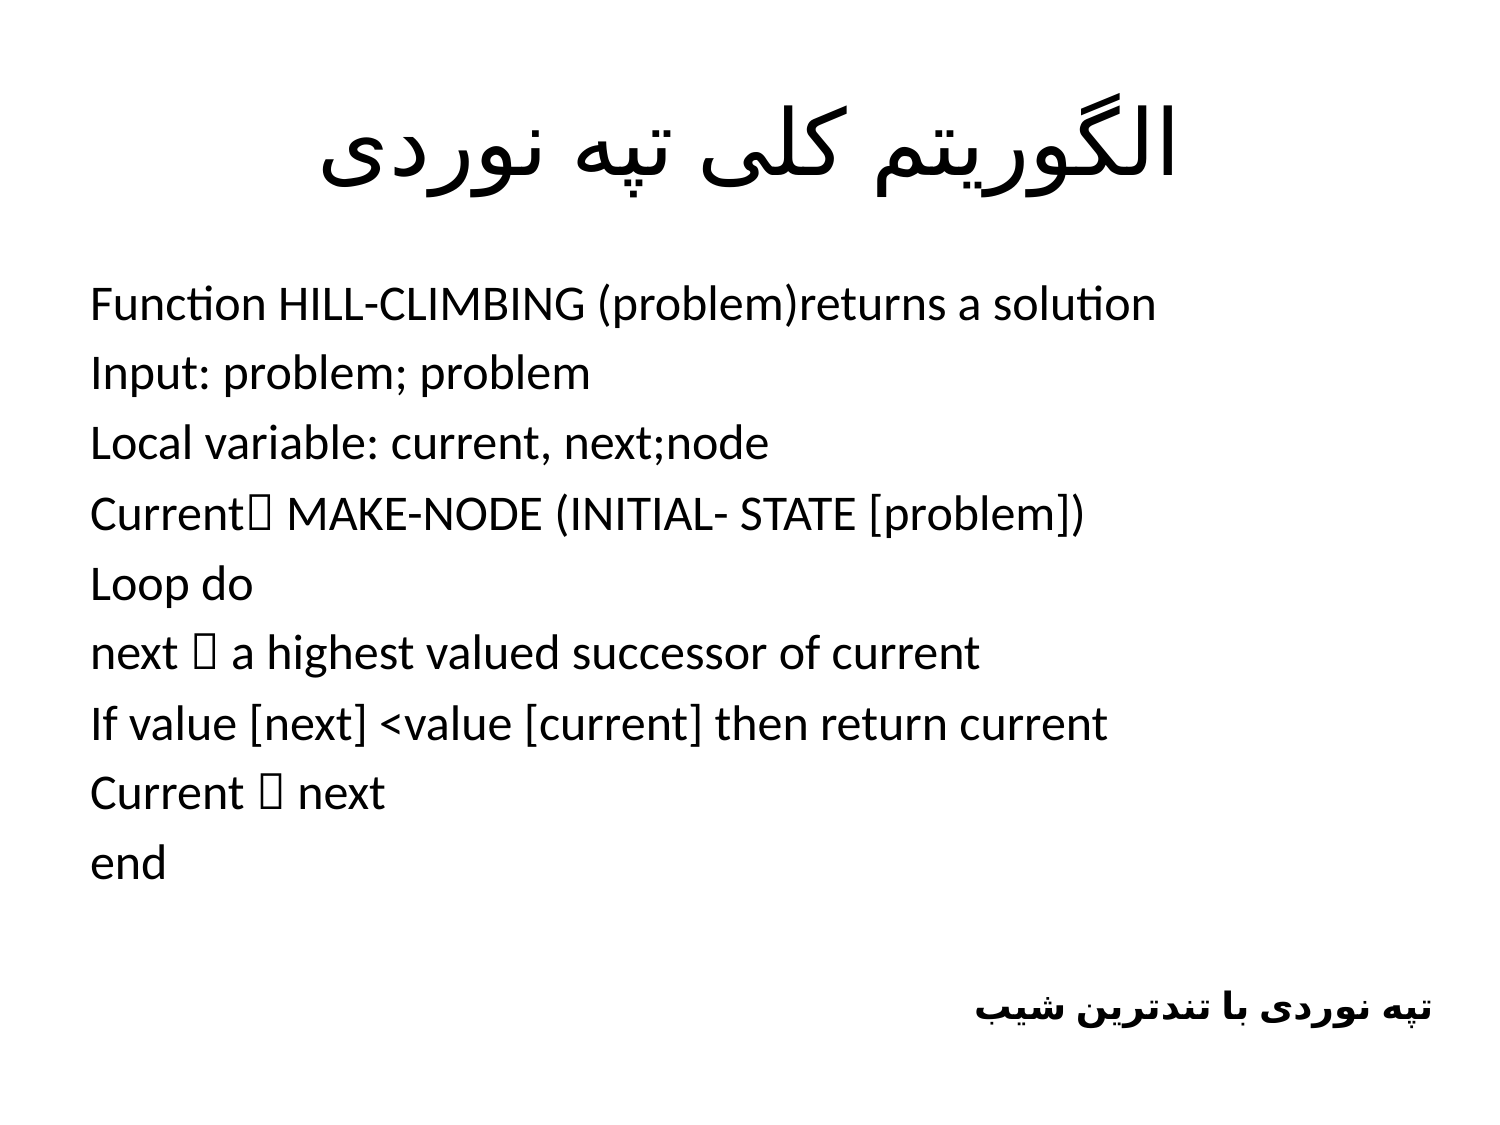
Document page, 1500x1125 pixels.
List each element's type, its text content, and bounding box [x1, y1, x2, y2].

list Function HILL-CLIMBING (problem)returns a solution Input: problem; problem Local variable: current, next;node Current MAKE-NODE (INITIAL- STATE [problem]) Loop do next  a highest valued successor of current If value [next] <value [current] then return current Current  next end [75, 262, 1425, 1005]
text_box تپه نوردی با تندترین شیب [959, 974, 1449, 1035]
title الگوریتم کلی‌ تپه نوردی [75, 45, 1425, 233]
